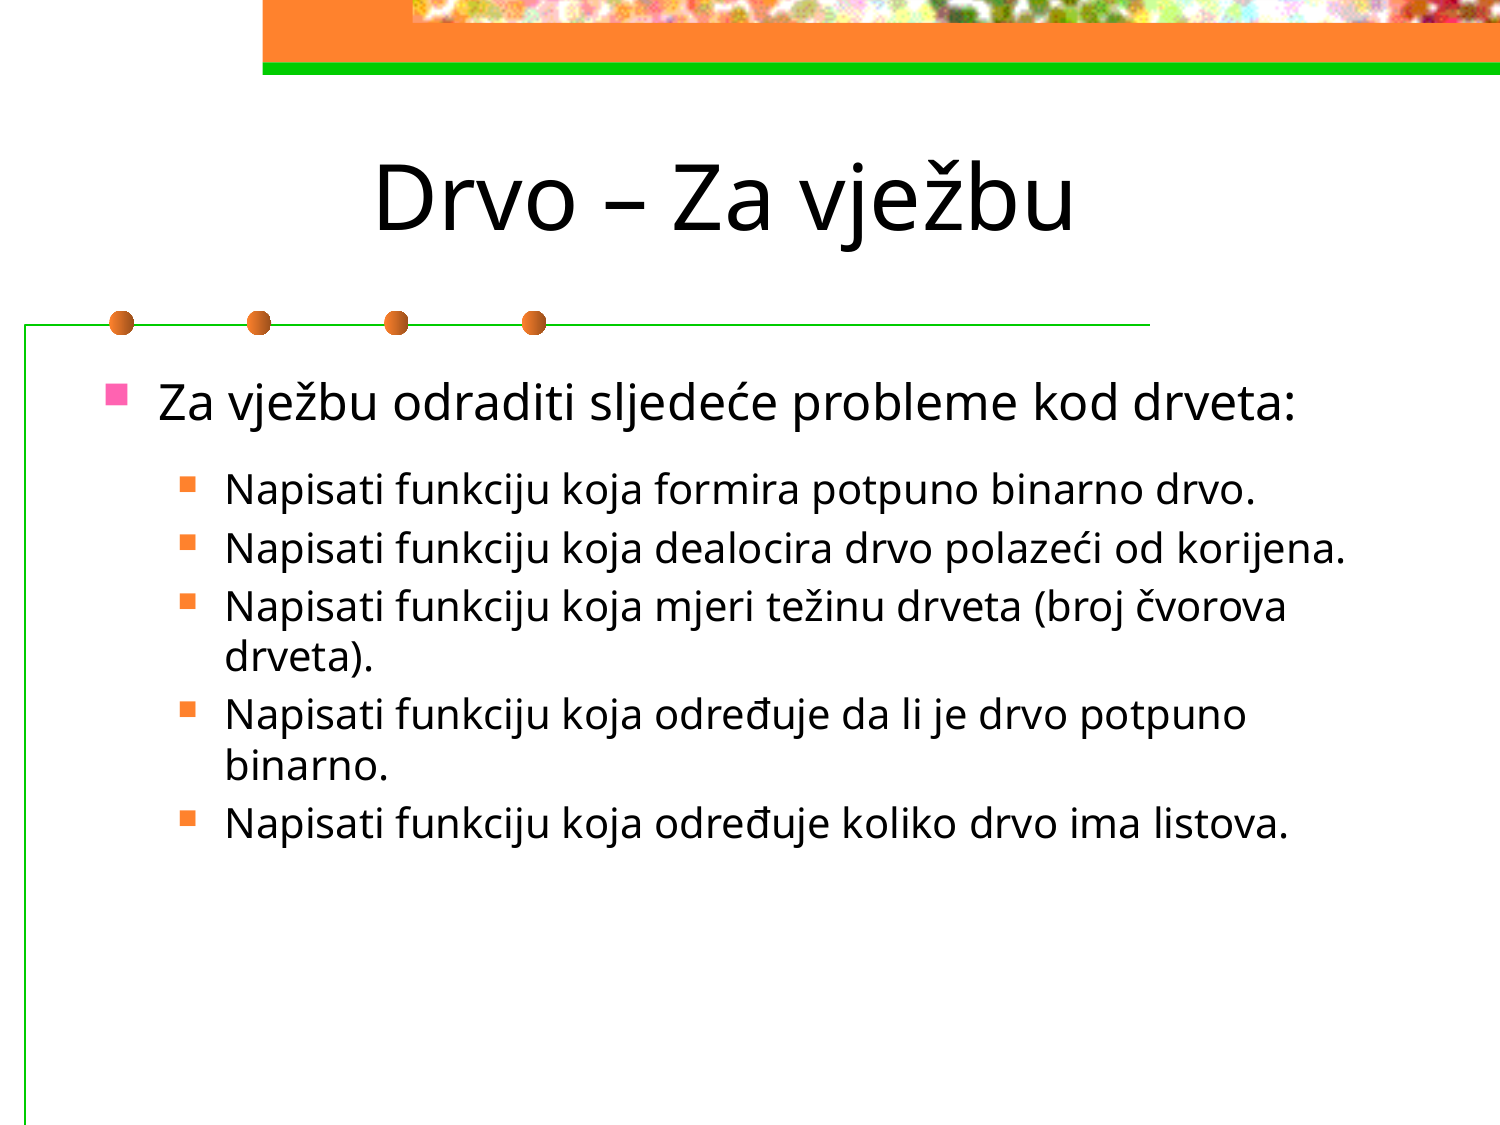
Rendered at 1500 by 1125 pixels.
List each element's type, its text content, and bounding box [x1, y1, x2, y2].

list Za vježbu odraditi sljedeće probleme kod drveta: Napisati funkciju koja formira potpuno binarno drvo. Napisati funkciju koja dealocira drvo polazeći od korijena. Napisati funkciju koja mjeri težinu drveta (broj čvorova drveta). Napisati funkciju koja određuje da li je drvo potpuno binarno. Napisati funkciju koja određuje koliko drvo ima listova. [87, 362, 1413, 825]
picture [412, 0, 1500, 23]
title Drvo – Za vježbu [87, 99, 1363, 288]
